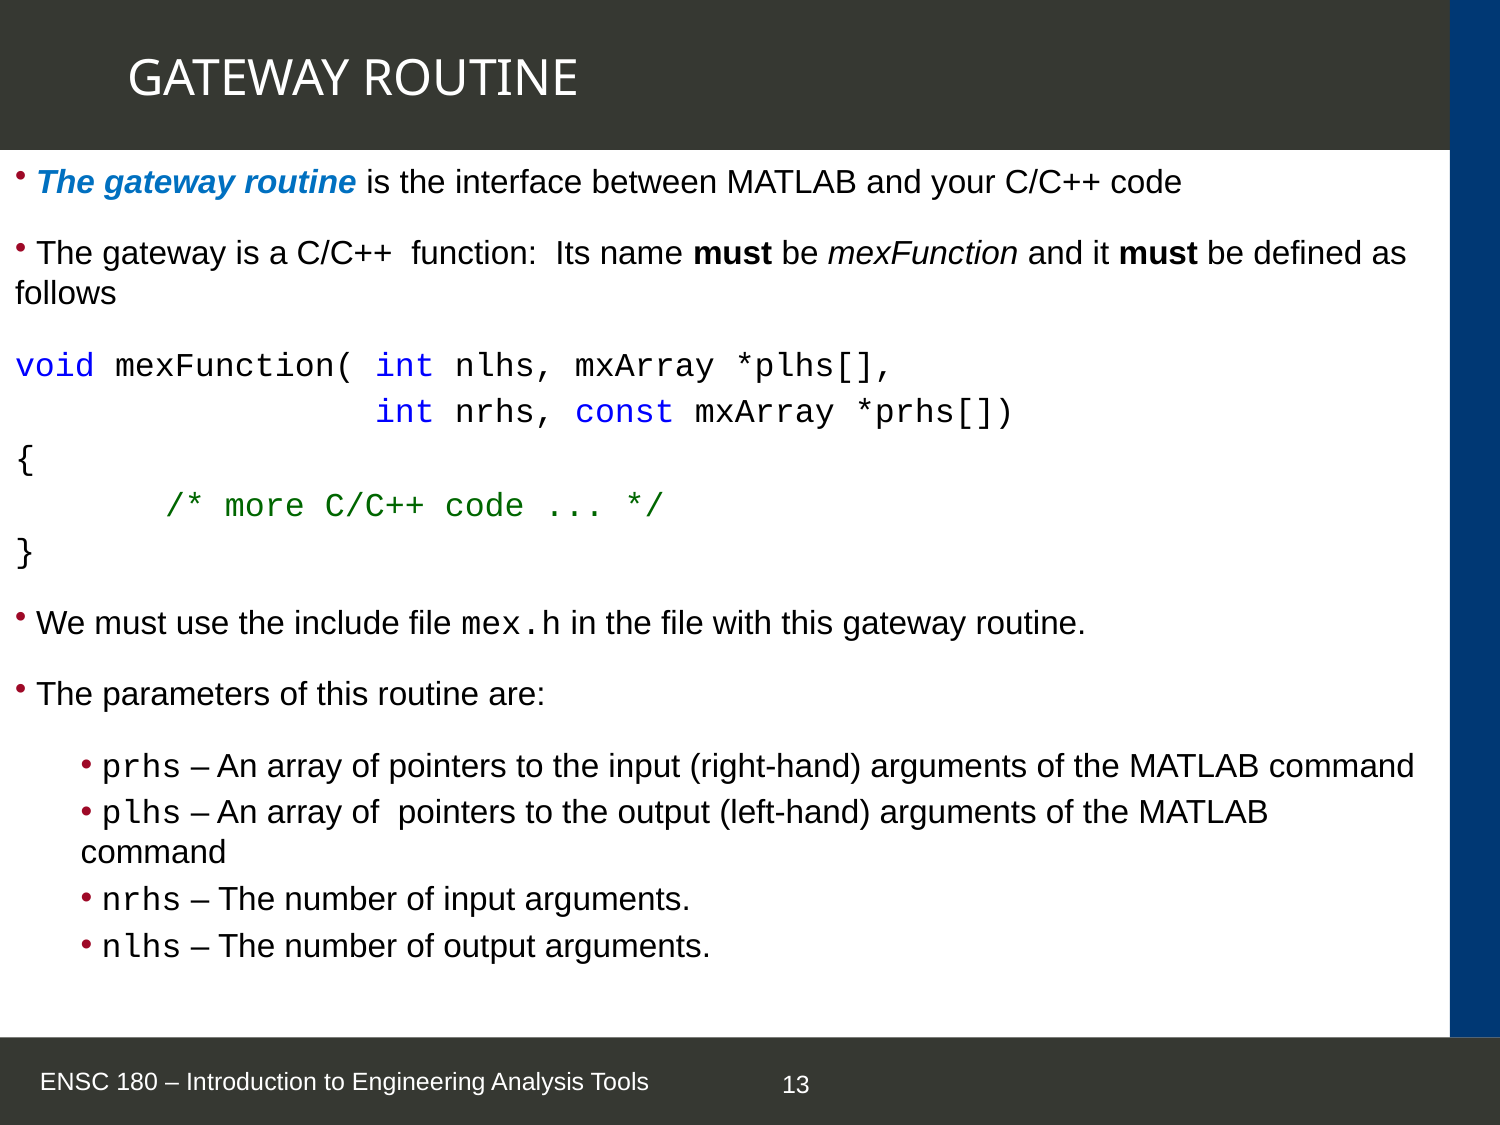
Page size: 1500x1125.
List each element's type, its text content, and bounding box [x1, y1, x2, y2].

footer ENSC 180 – Introduction to Engineering Analysis Tools [24, 1057, 740, 1113]
title GATEWAY ROUTINE [112, 37, 1450, 138]
list The gateway routine is the interface between MATLAB and your C/C++ code The gateway is a C/C++ function: Its name must be mexFunction and it must be defined as follows void mexFunction( int nlhs, mxArray *plhs[], int nrhs, const mxArray *prhs[]) { /* more C/C++ code ... */ } We must use the include file mex.h in the file with this gateway routine. The parameters of this routine are: prhs – An array of pointers to the input (right-hand) arguments of the MATLAB command plhs – An array of pointers to the output (left-hand) arguments of the MATLAB command nrhs – The number of input arguments. nlhs – The number of output arguments. [0, 152, 1440, 1025]
